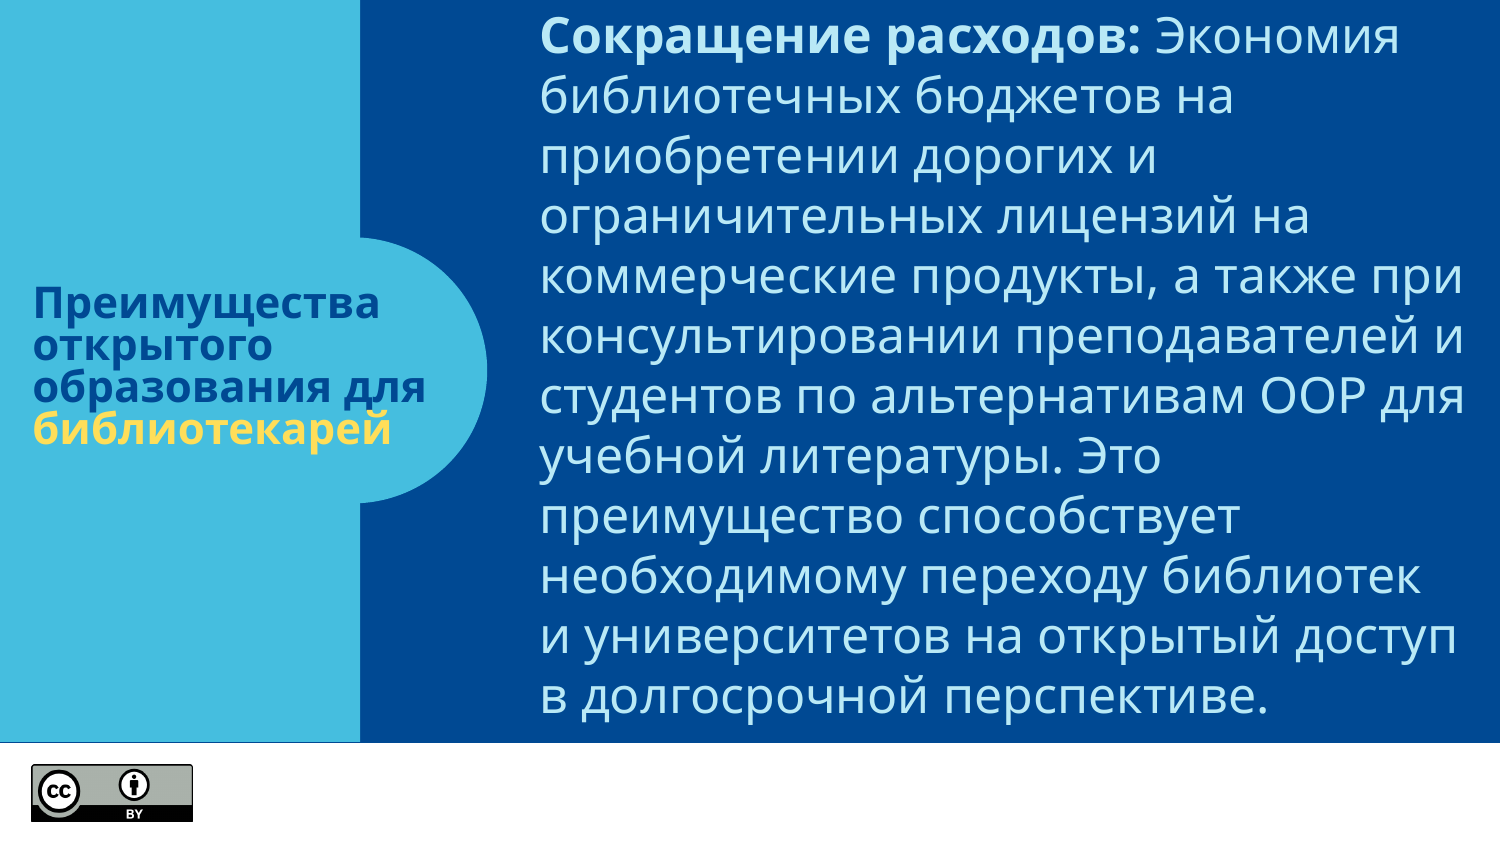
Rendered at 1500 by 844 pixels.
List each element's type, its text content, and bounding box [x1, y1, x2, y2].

text_box Преимущества открытого образования для библиотекарей [17, 270, 445, 469]
text_box Сокращение расходов: Экономия библиотечных бюджетов на приобретении дорогих и ограничительных лицензий на коммерческие продукты, а также при консультировании преподавателей и студентов по альтернативам ООР для учебной литературы. Это преимущество способствует необходимому переходу библиотек и университетов на открытый доступ в долгосрочной перспективе. [524, 0, 1482, 739]
text_box [0, 750, 1500, 844]
text_box [0, 0, 361, 742]
text_box [445, 273, 488, 468]
text_box [262, 469, 443, 504]
picture [31, 764, 193, 822]
text_box [264, 237, 441, 270]
